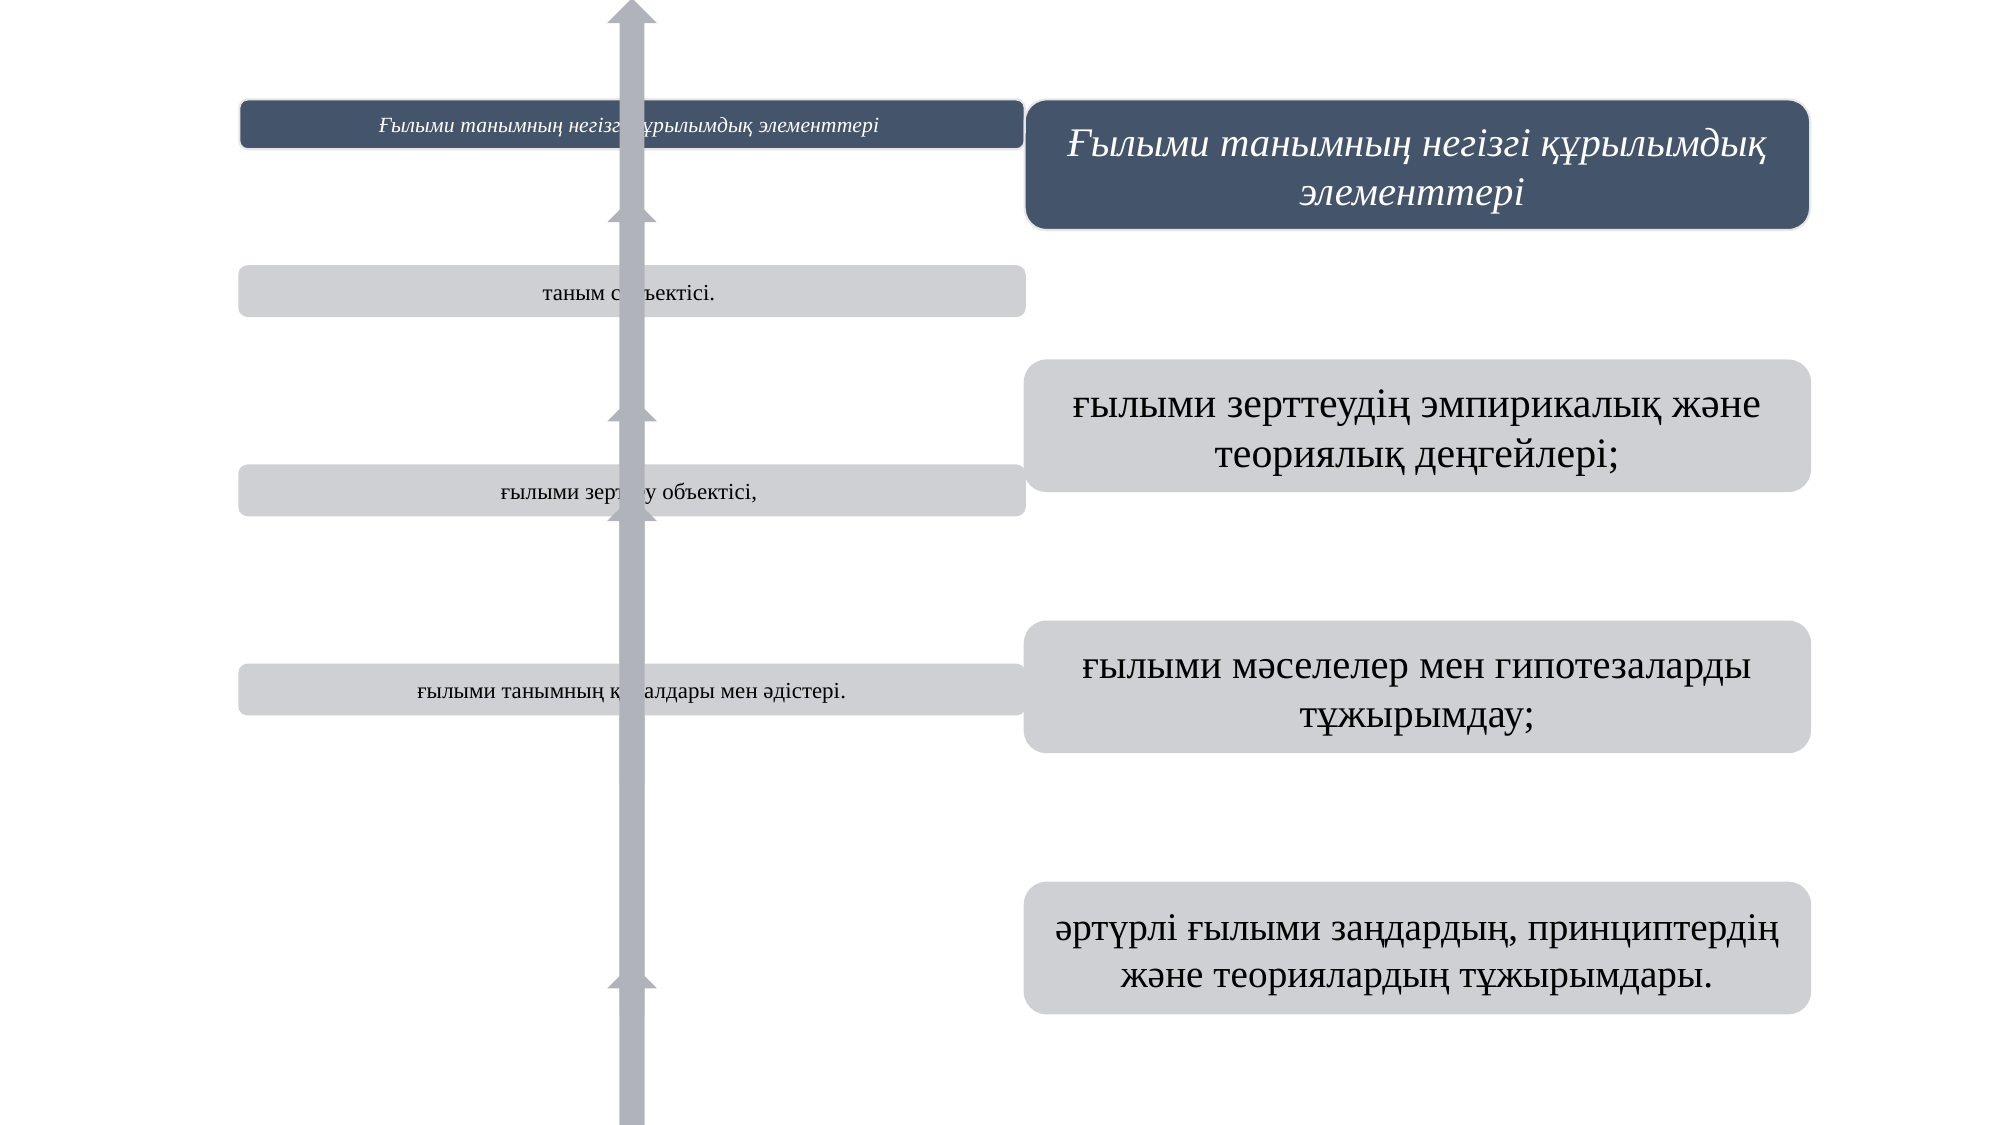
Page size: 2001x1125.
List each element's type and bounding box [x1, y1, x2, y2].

list [239, 99, 1811, 1014]
